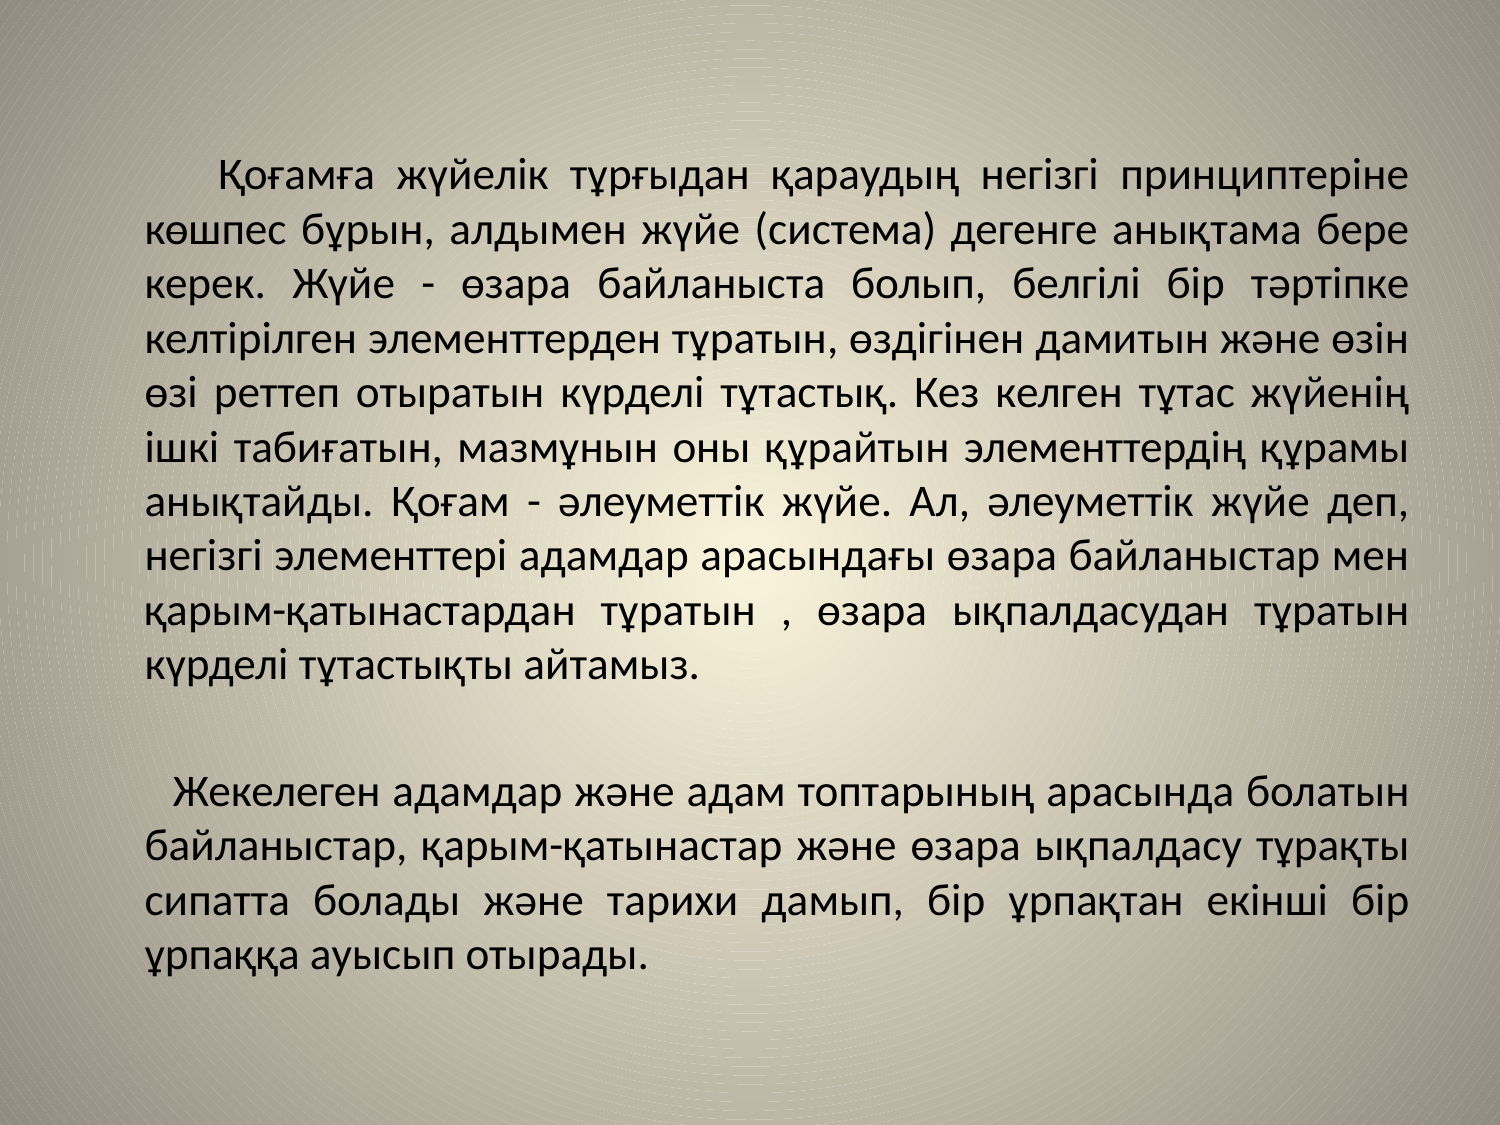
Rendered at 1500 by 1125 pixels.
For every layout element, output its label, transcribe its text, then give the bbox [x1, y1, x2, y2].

list Қоғамға жүйелік тұрғыдан қараудың негізгі принциптеріне көшпес бұрын, алдымен жүйе (система) дегенге анықтама бере керек. Жүйе - өзара байланыста болып, белгілі бір тәртіпке келтірілген элементтерден тұратын, өздігінен дамитын және өзін өзі реттеп отыратын күрделі тұтастық. Кез келген тұтас жүйенің ішкі табиғатын, мазмұнын оны құрайтын элементтердің құрамы анықтайды. Қоғам - әлеуметтік жүйе. Ал, әлеуметтік жүйе деп, негізгі элементтері адамдар арасындағы өзара байланыстар мен қарым-қатынастардан тұратын , өзара ықпалдасудан тұратын күрделі тұтастықты айтамыз. Жекелеген адамдар және адам топтарының арасында болатын байланыстар, қарым-қатынастар және өзара ықпалдасу тұрақты сипатта болады және тарихи дамып, бір ұрпақтан екінші бір ұрпаққа ауысып отырады. [75, 137, 1425, 1005]
